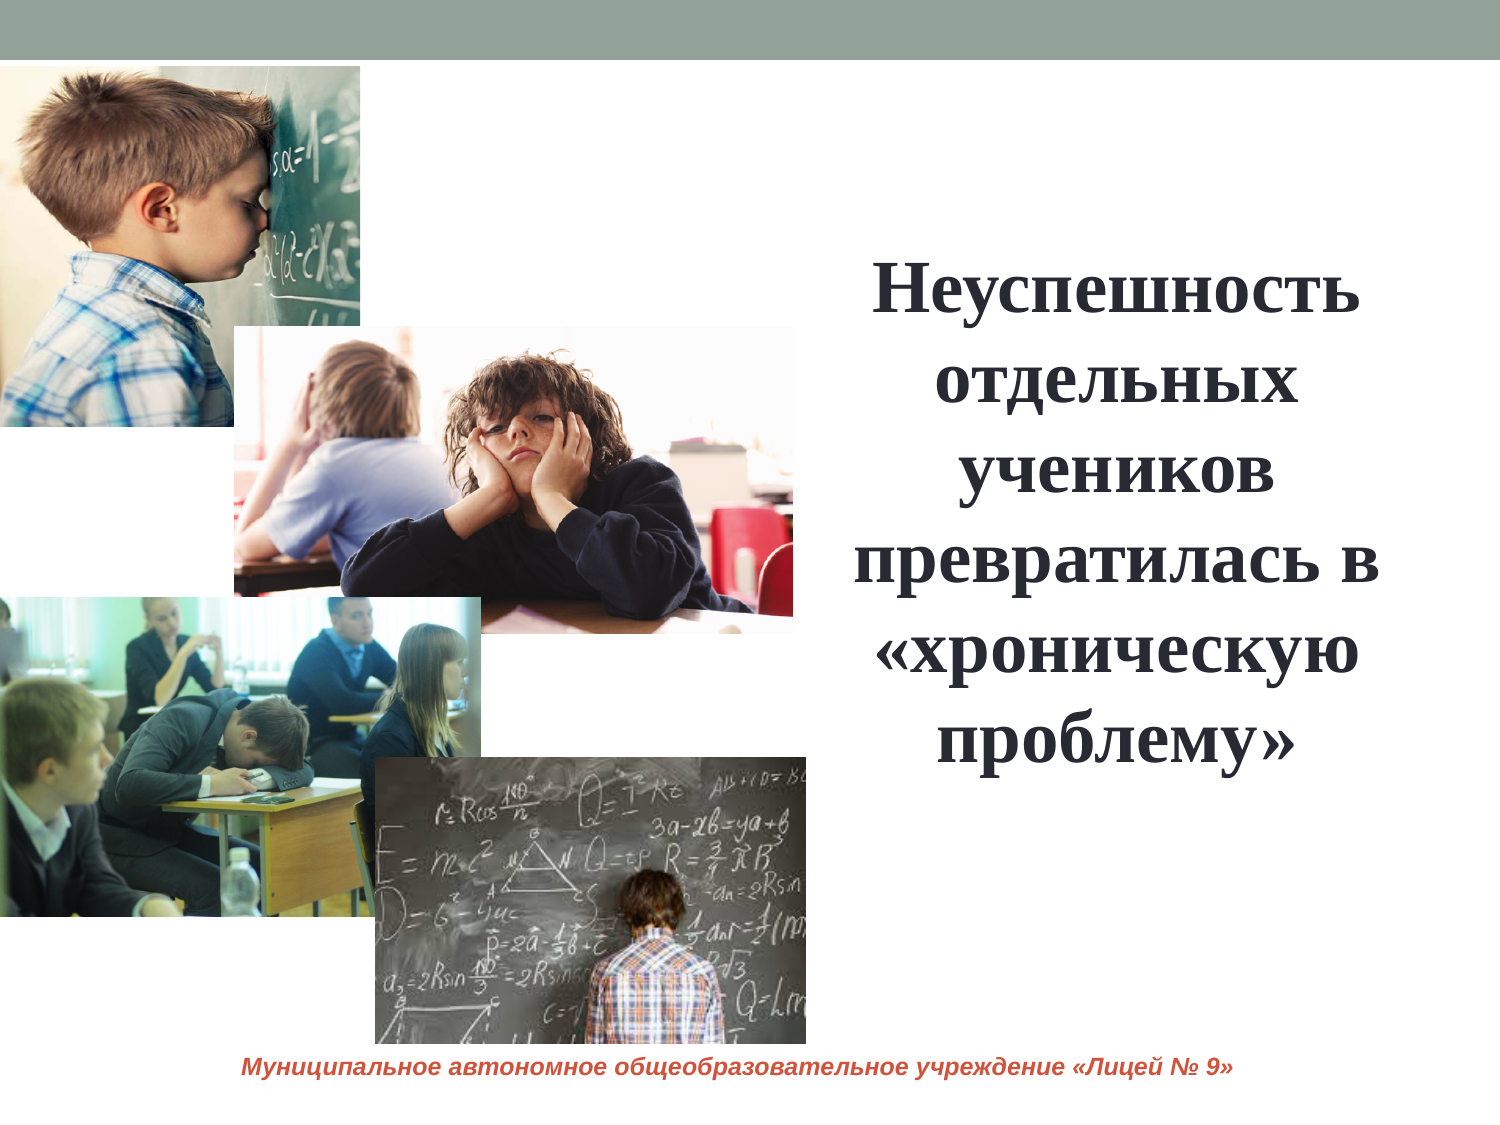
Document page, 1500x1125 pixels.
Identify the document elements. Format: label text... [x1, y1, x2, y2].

text_box Муниципальное автономное общеобразовательное учреждение «Лицей № 9» [194, 1043, 1282, 1118]
picture [0, 66, 806, 1044]
list Неуспешность отдельных учеников превратилась в «хроническую проблему» [809, 125, 1425, 1024]
